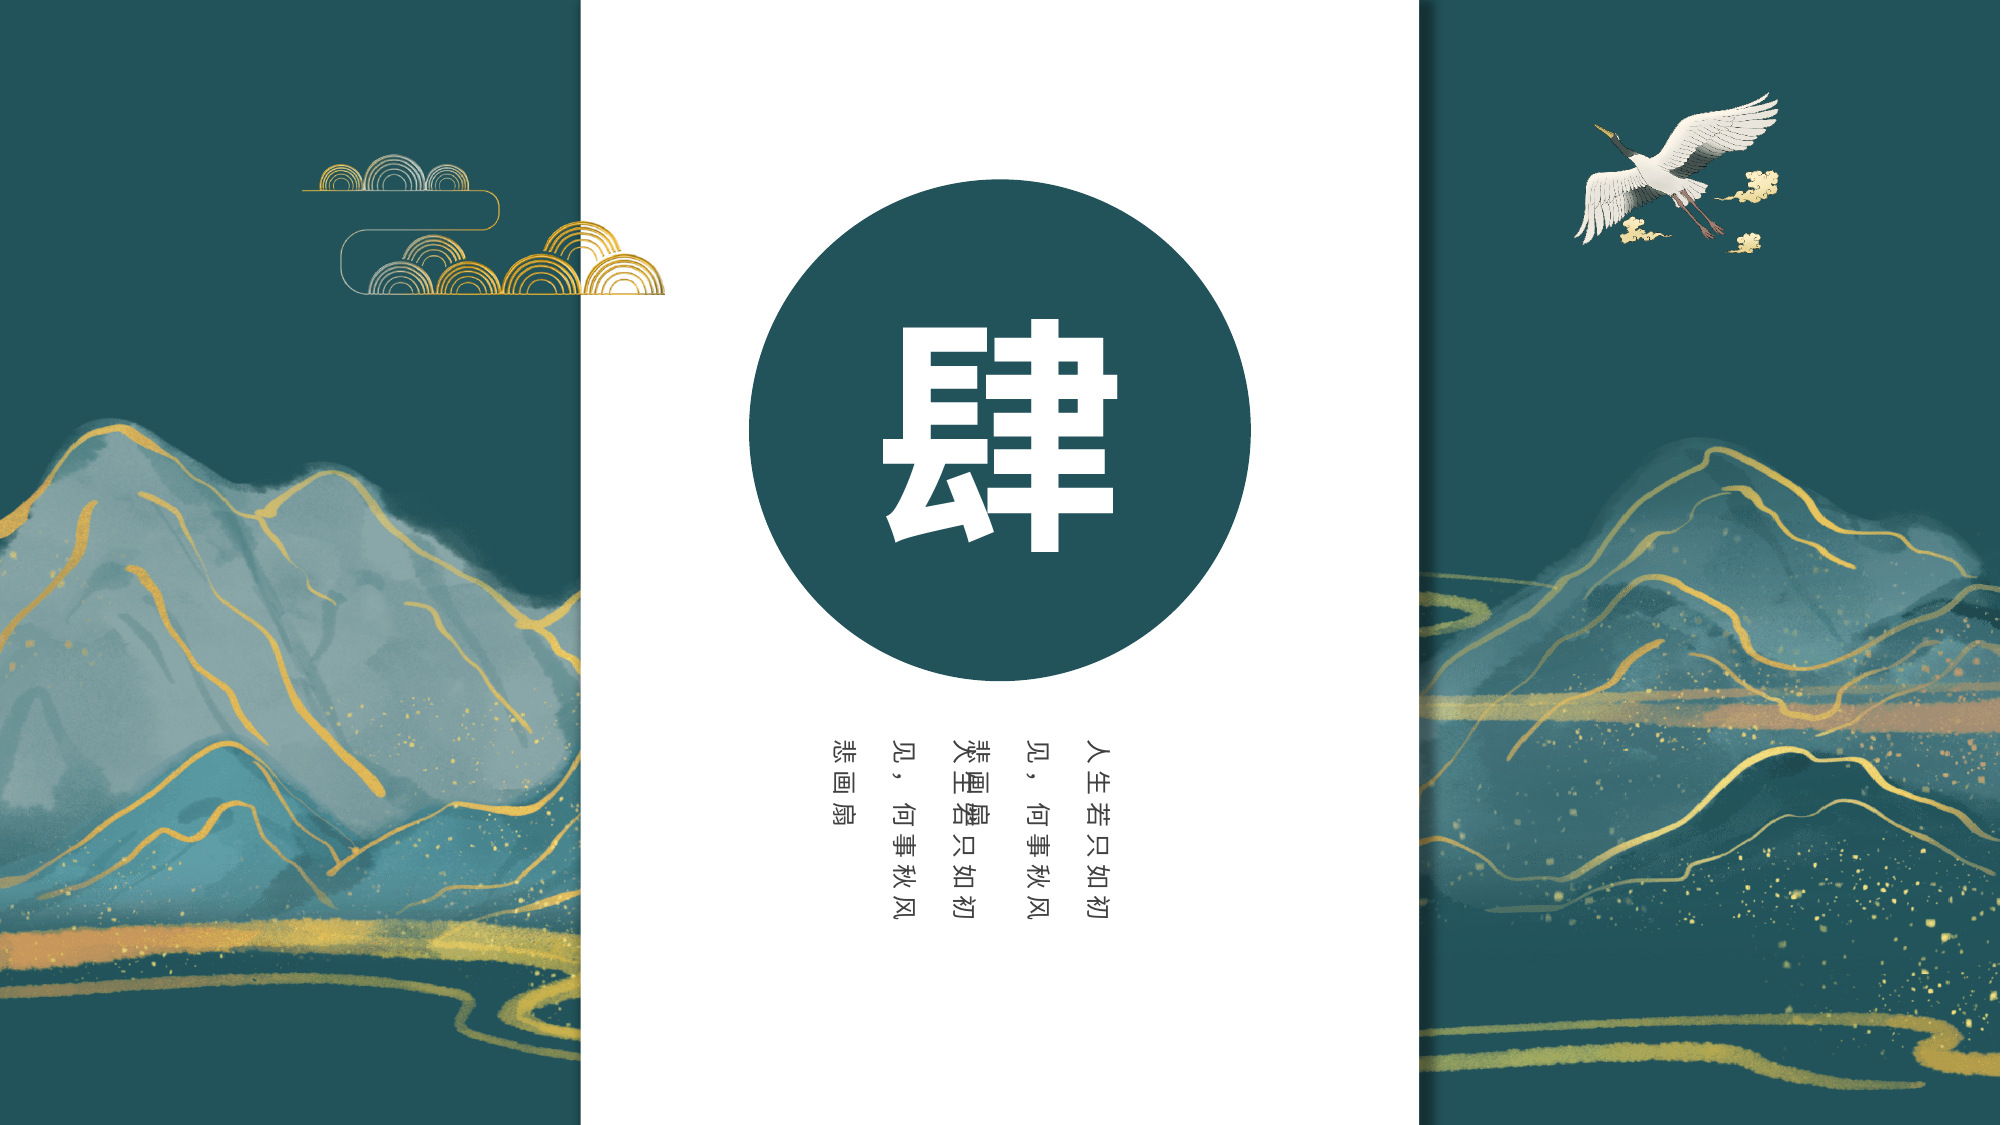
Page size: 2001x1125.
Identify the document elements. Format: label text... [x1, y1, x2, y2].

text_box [866, 724, 1152, 960]
text_box 肆 [795, 178, 1205, 283]
picture [0, 5, 2000, 1125]
text_box [580, 0, 1420, 283]
